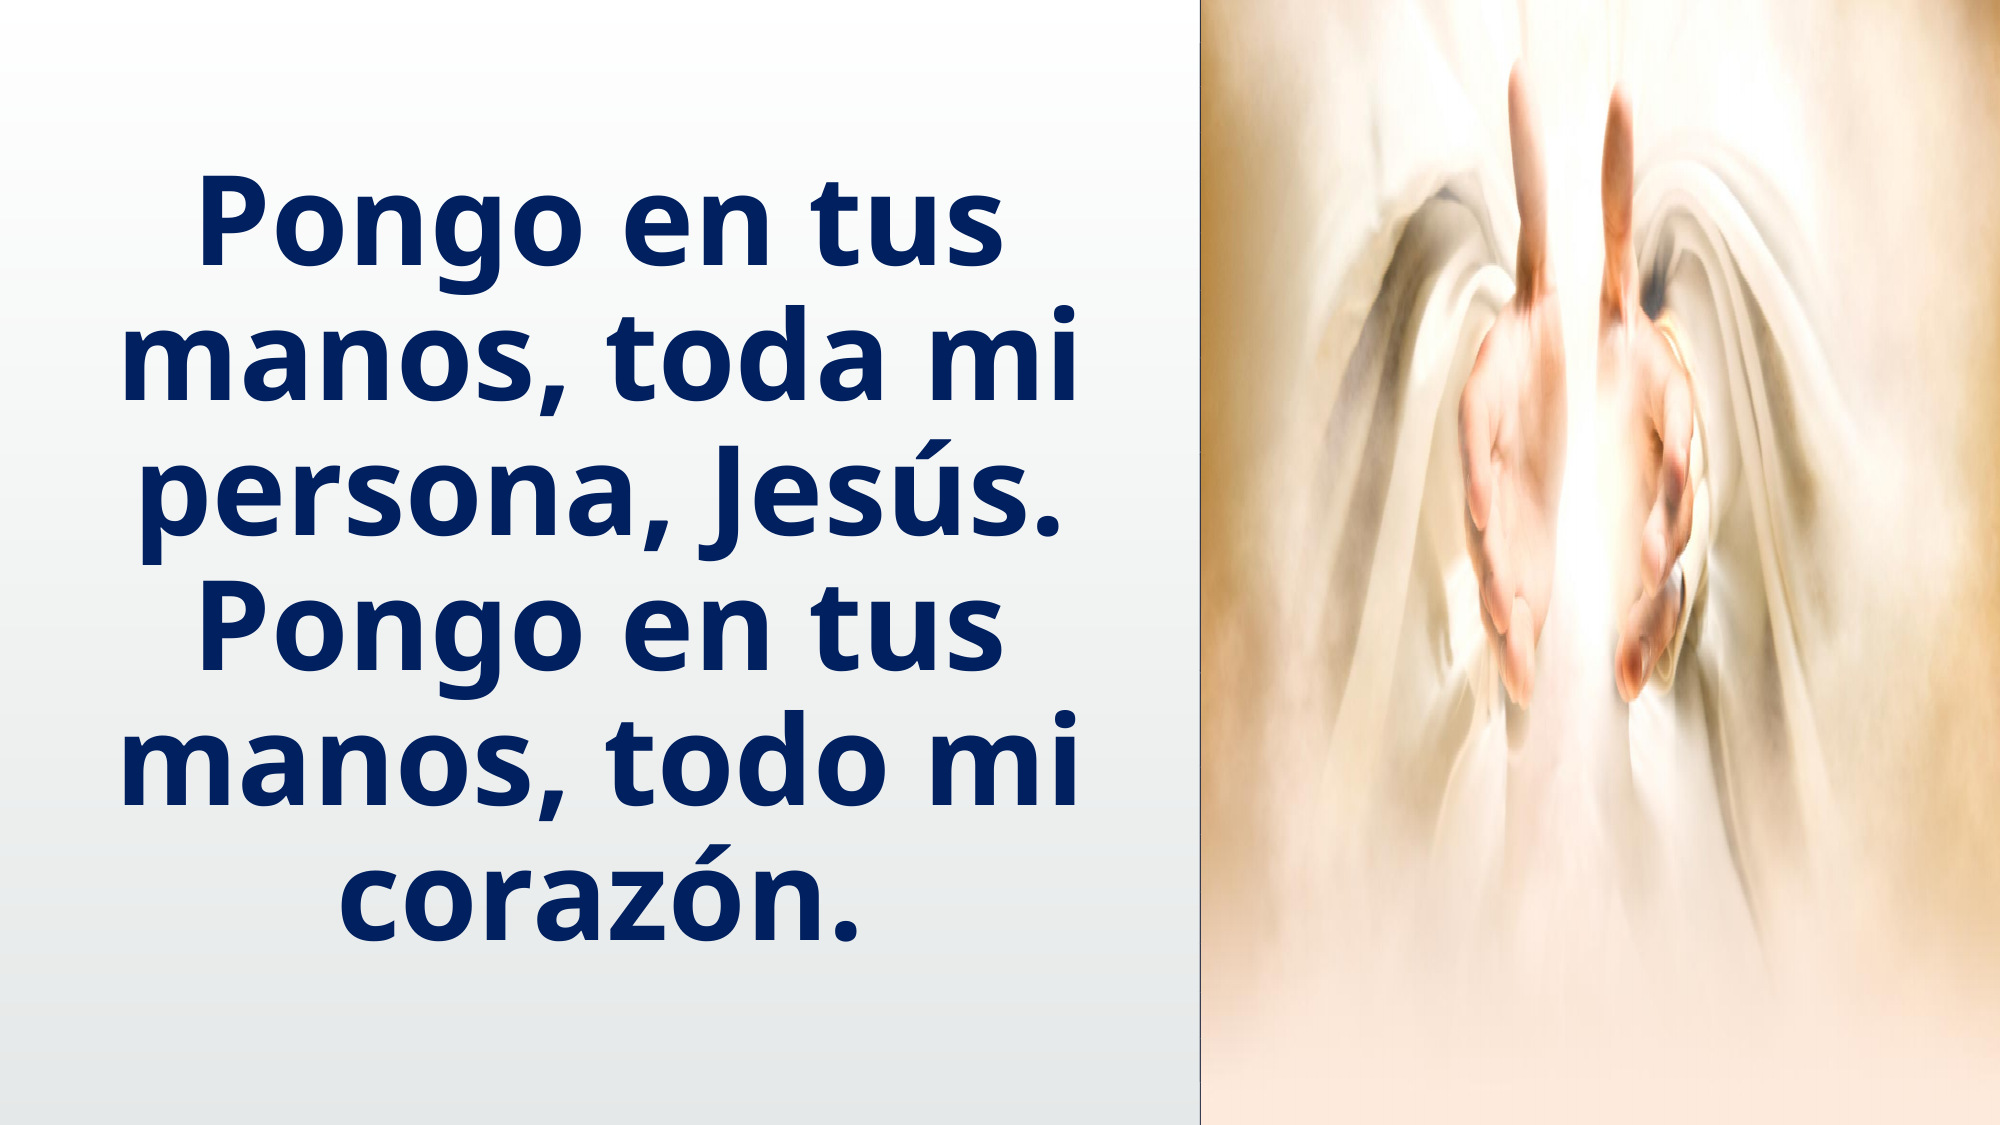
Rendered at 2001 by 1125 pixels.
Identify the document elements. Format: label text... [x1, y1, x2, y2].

title Pongo en tus manos, toda mi persona, Jesús. Pongo en tus manos, todo mi corazón. [0, 0, 1200, 1125]
picture [1200, 0, 2000, 1125]
